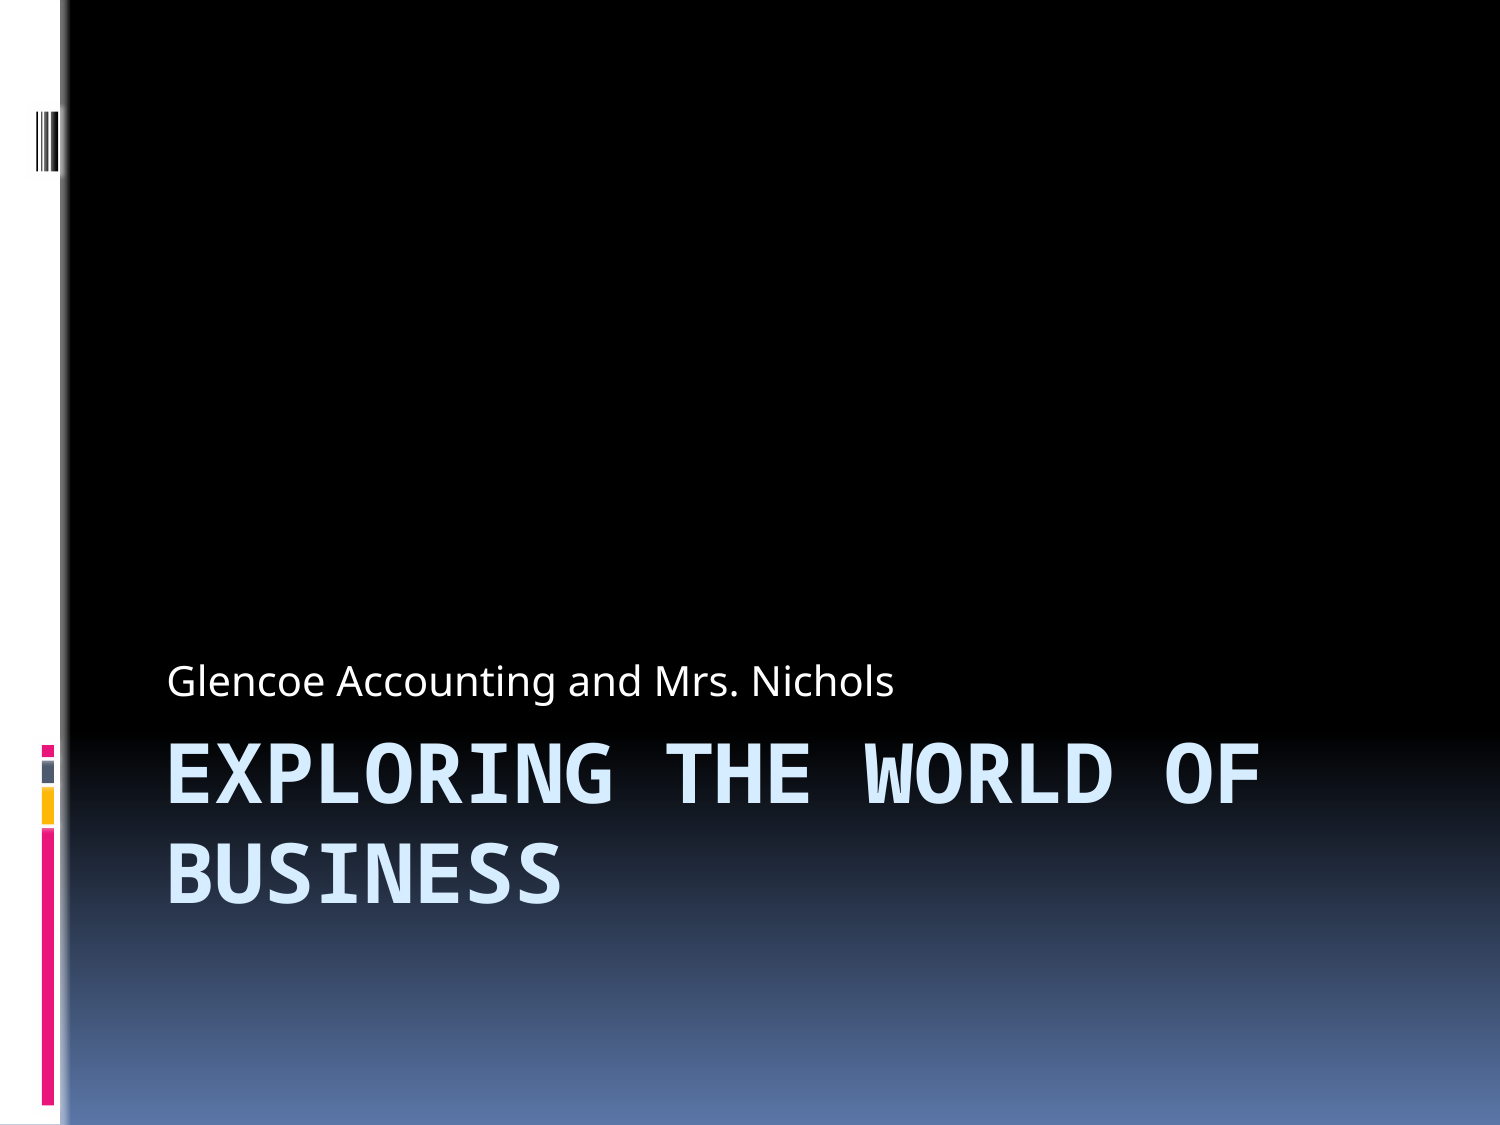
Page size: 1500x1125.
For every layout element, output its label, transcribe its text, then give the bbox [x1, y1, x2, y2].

subtitle Glencoe Accounting and Mrs. Nichols [150, 464, 1425, 713]
title Exploring the world of business [150, 713, 1425, 1037]
